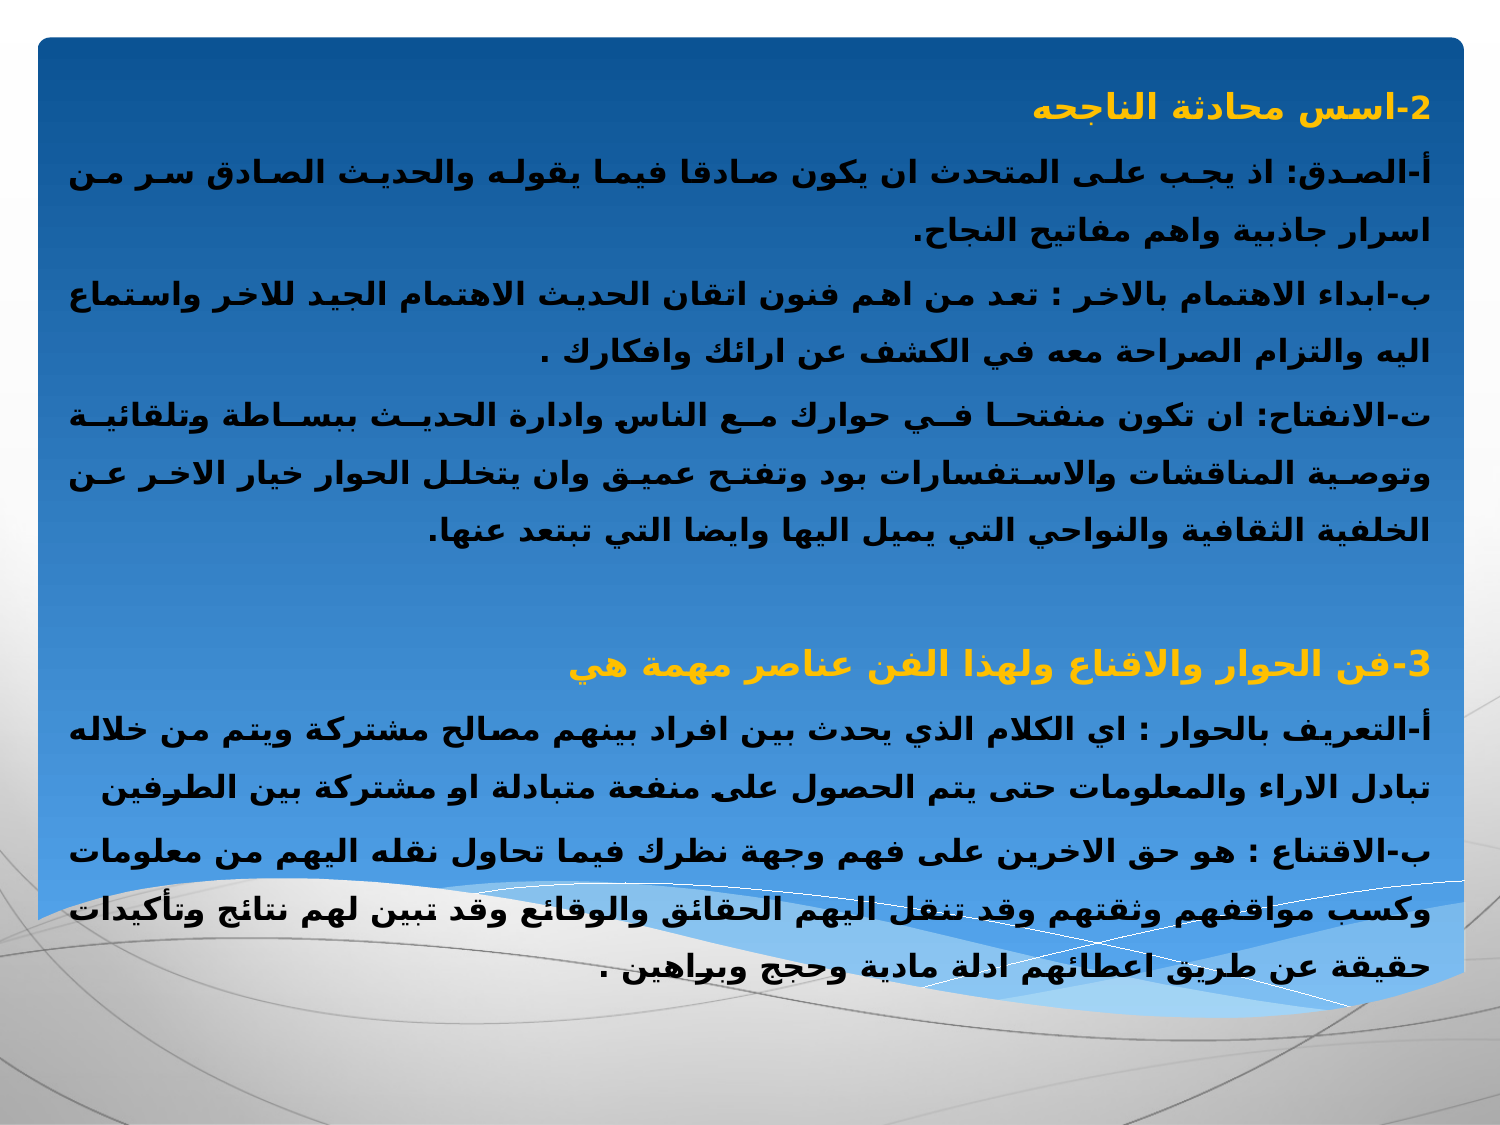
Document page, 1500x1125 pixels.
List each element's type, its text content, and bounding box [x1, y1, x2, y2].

subtitle 2- اسس محادثة الناجحه أ‌- الصدق: اذ يجب على المتحدث ان يكون صادقا فيما يقوله والحديث الصادق سر من اسرار جاذبية واهم مفاتيح النجاح. ب‌- ابداء الاهتمام بالاخر : تعد من اهم فنون اتقان الحديث الاهتمام الجيد للاخر واستماع اليه والتزام الصراحة معه في الكشف عن ارائك وافكارك . ت‌- الانفتاح: ان تكون منفتحا في حوارك مع الناس وادارة الحديث ببساطة وتلقائية وتوصية المناقشات والاستفسارات بود وتفتح عميق وان يتخلل الحوار خيار الاخر عن الخلفية الثقافية والنواحي التي يميل اليها وايضا التي تبتعد عنها. 3- فن الحوار والاقناع ولهذا الفن عناصر مهمة هي أ‌- التعريف بالحوار : اي الكلام الذي يحدث بين افراد بينهم مصالح مشتركة ويتم من خلاله تبادل الاراء والمعلومات حتى يتم الحصول على منفعة متبادلة او مشتركة بين الطرفين ب‌- الاقتناع : هو حق الاخرين على فهم وجهة نظرك فيما تحاول نقله اليهم من معلومات وكسب مواقفهم وثقتهم وقد تنقل اليهم الحقائق والوقائع وقد تبين لهم نتائج وتأكيدات حقيقة عن طريق اعطائهم ادلة مادية وحجج وبراهين . [53, 54, 1447, 1059]
